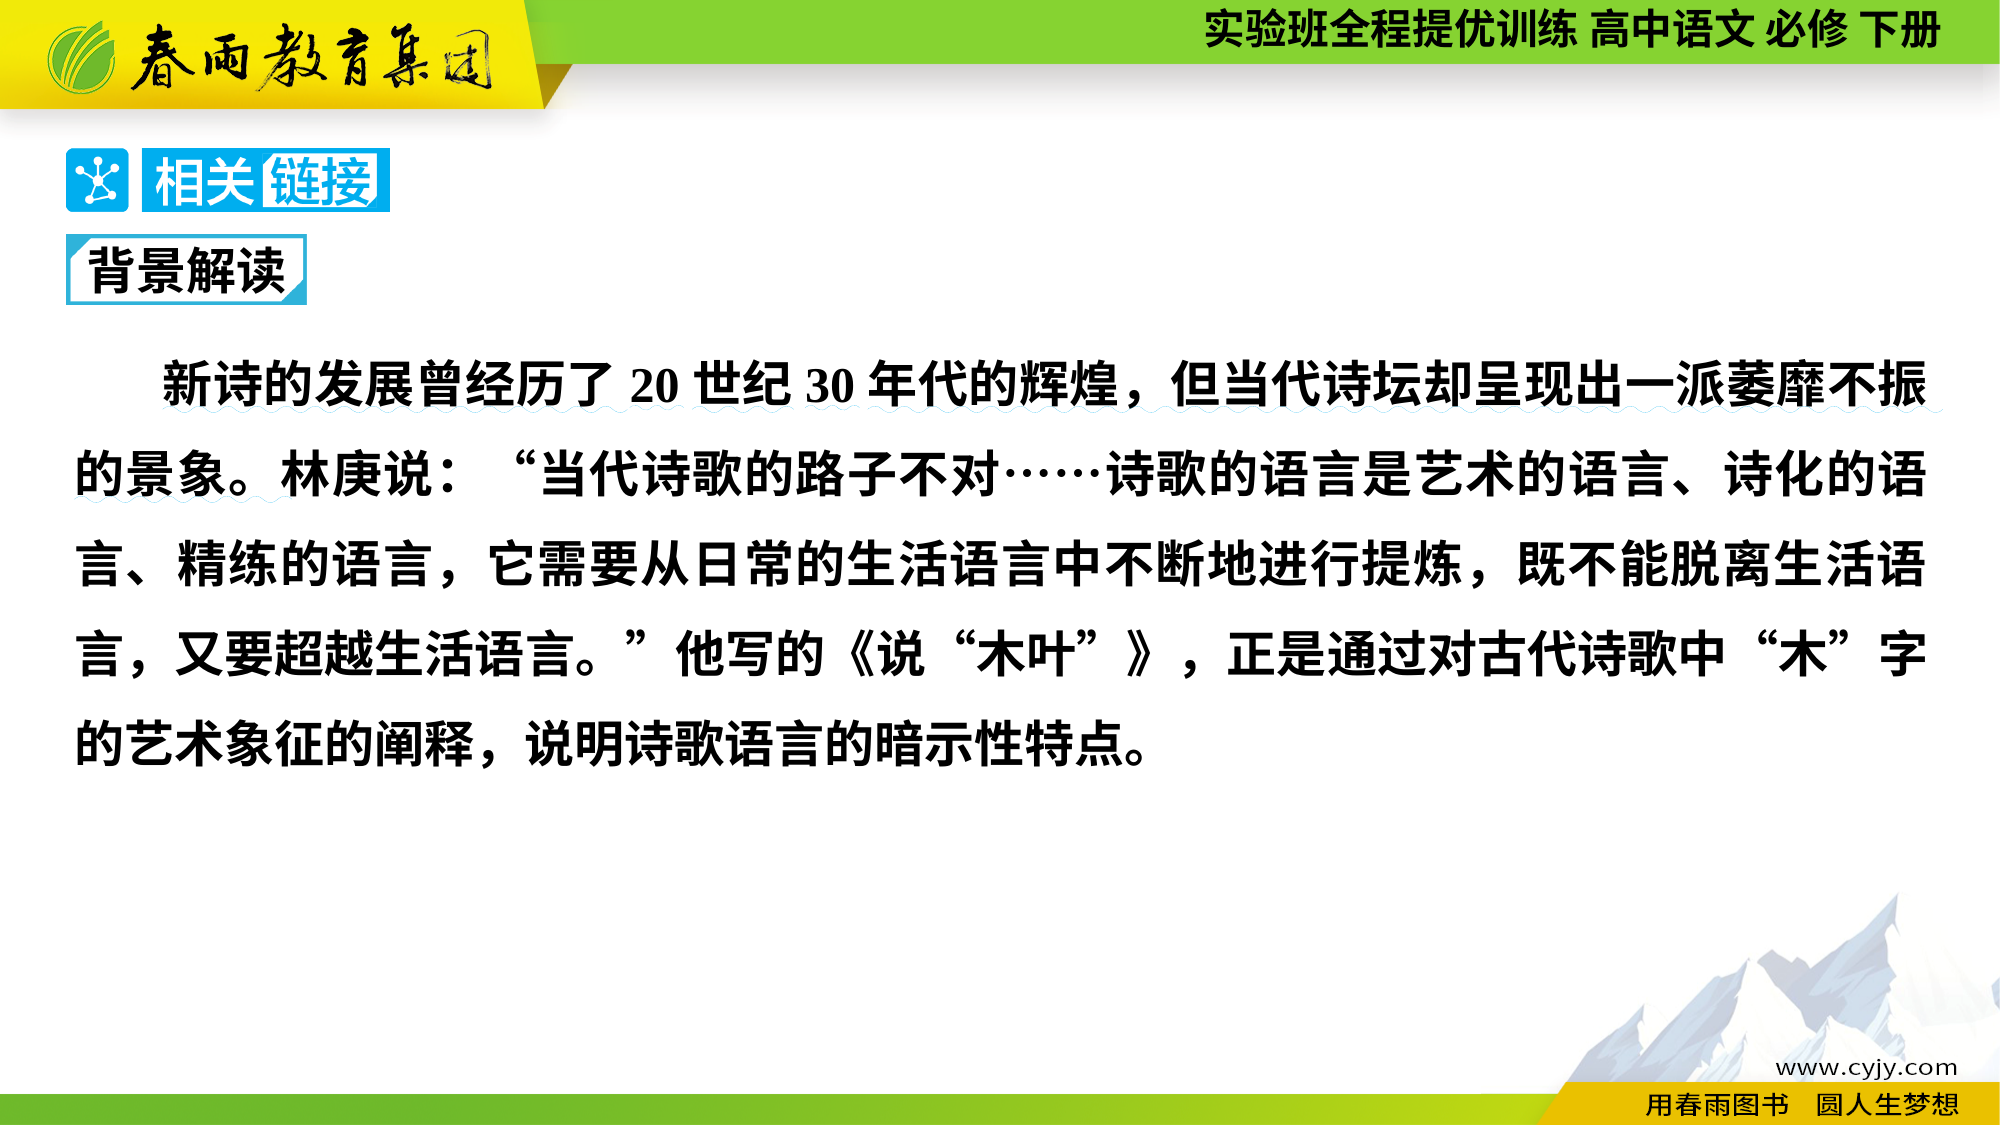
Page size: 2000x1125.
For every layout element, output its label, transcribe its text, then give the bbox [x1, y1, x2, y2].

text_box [66, 231, 307, 308]
picture [0, 0, 2000, 1125]
list 新诗的发展曾经历了20世纪30年代的辉煌，但当代诗坛却呈现出一派萎靡不振的景象。林庚说：“当代诗歌的路子不对……诗歌的语言是艺术的语言、诗化的语言、精练的语言，它需要从日常的生活语言中不断地进行提炼，既不能脱离生活语言，又要超越生活语言。”他写的《说“木叶”》，正是通过对古代诗歌中“木”字的艺术象征的阐释，说明诗歌语言的暗示性特点。 [59, 314, 1944, 784]
